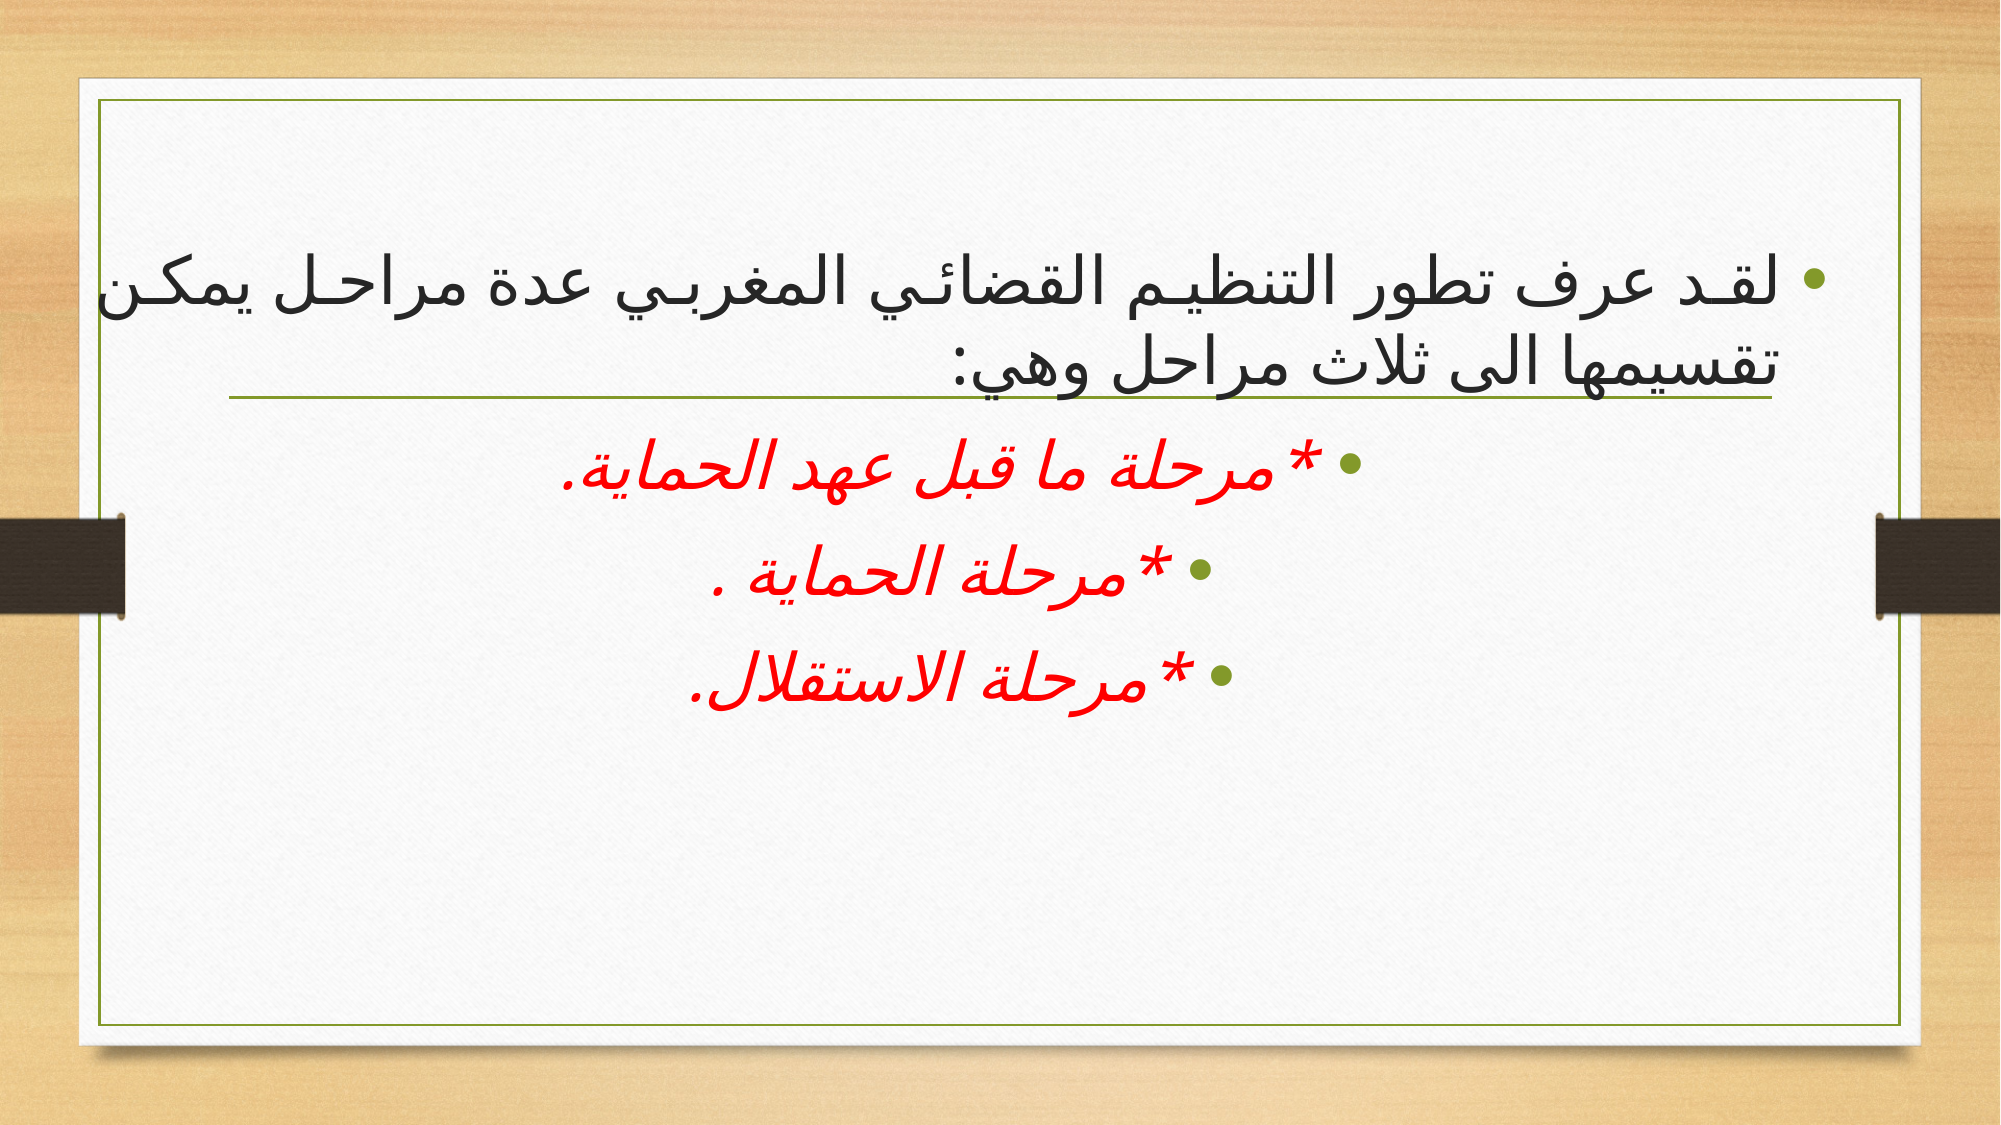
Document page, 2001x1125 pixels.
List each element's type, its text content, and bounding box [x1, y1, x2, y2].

list لقد عرف تطور التنظيم القضائي المغربي عدة مراحل يمكن تقسيمها الى ثلاث مراحل وهي: *مرحلة ما قبل عهد الحماية. *مرحلة الحماية . *مرحلة الاستقلال. [79, 124, 1844, 978]
picture [0, 0, 2001, 1125]
